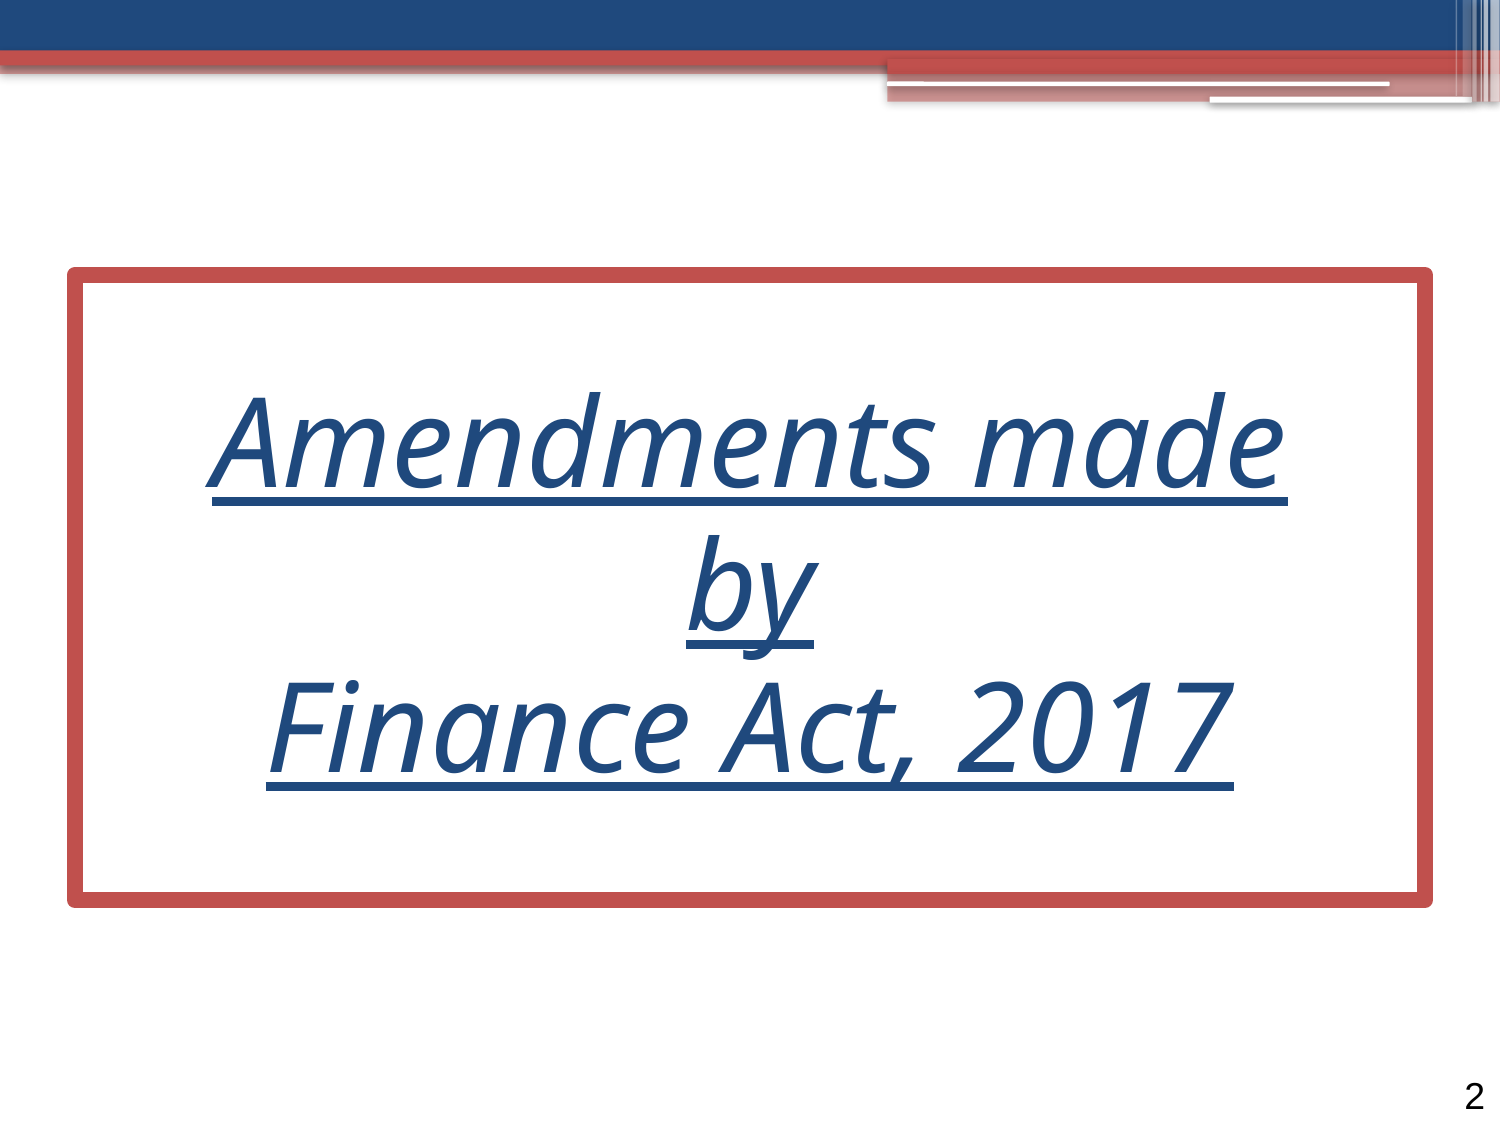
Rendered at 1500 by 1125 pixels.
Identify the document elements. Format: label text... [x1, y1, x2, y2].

slide_number 2 [1374, 1064, 1500, 1125]
title Amendments made by Finance Act, 2017 [75, 275, 1425, 900]
